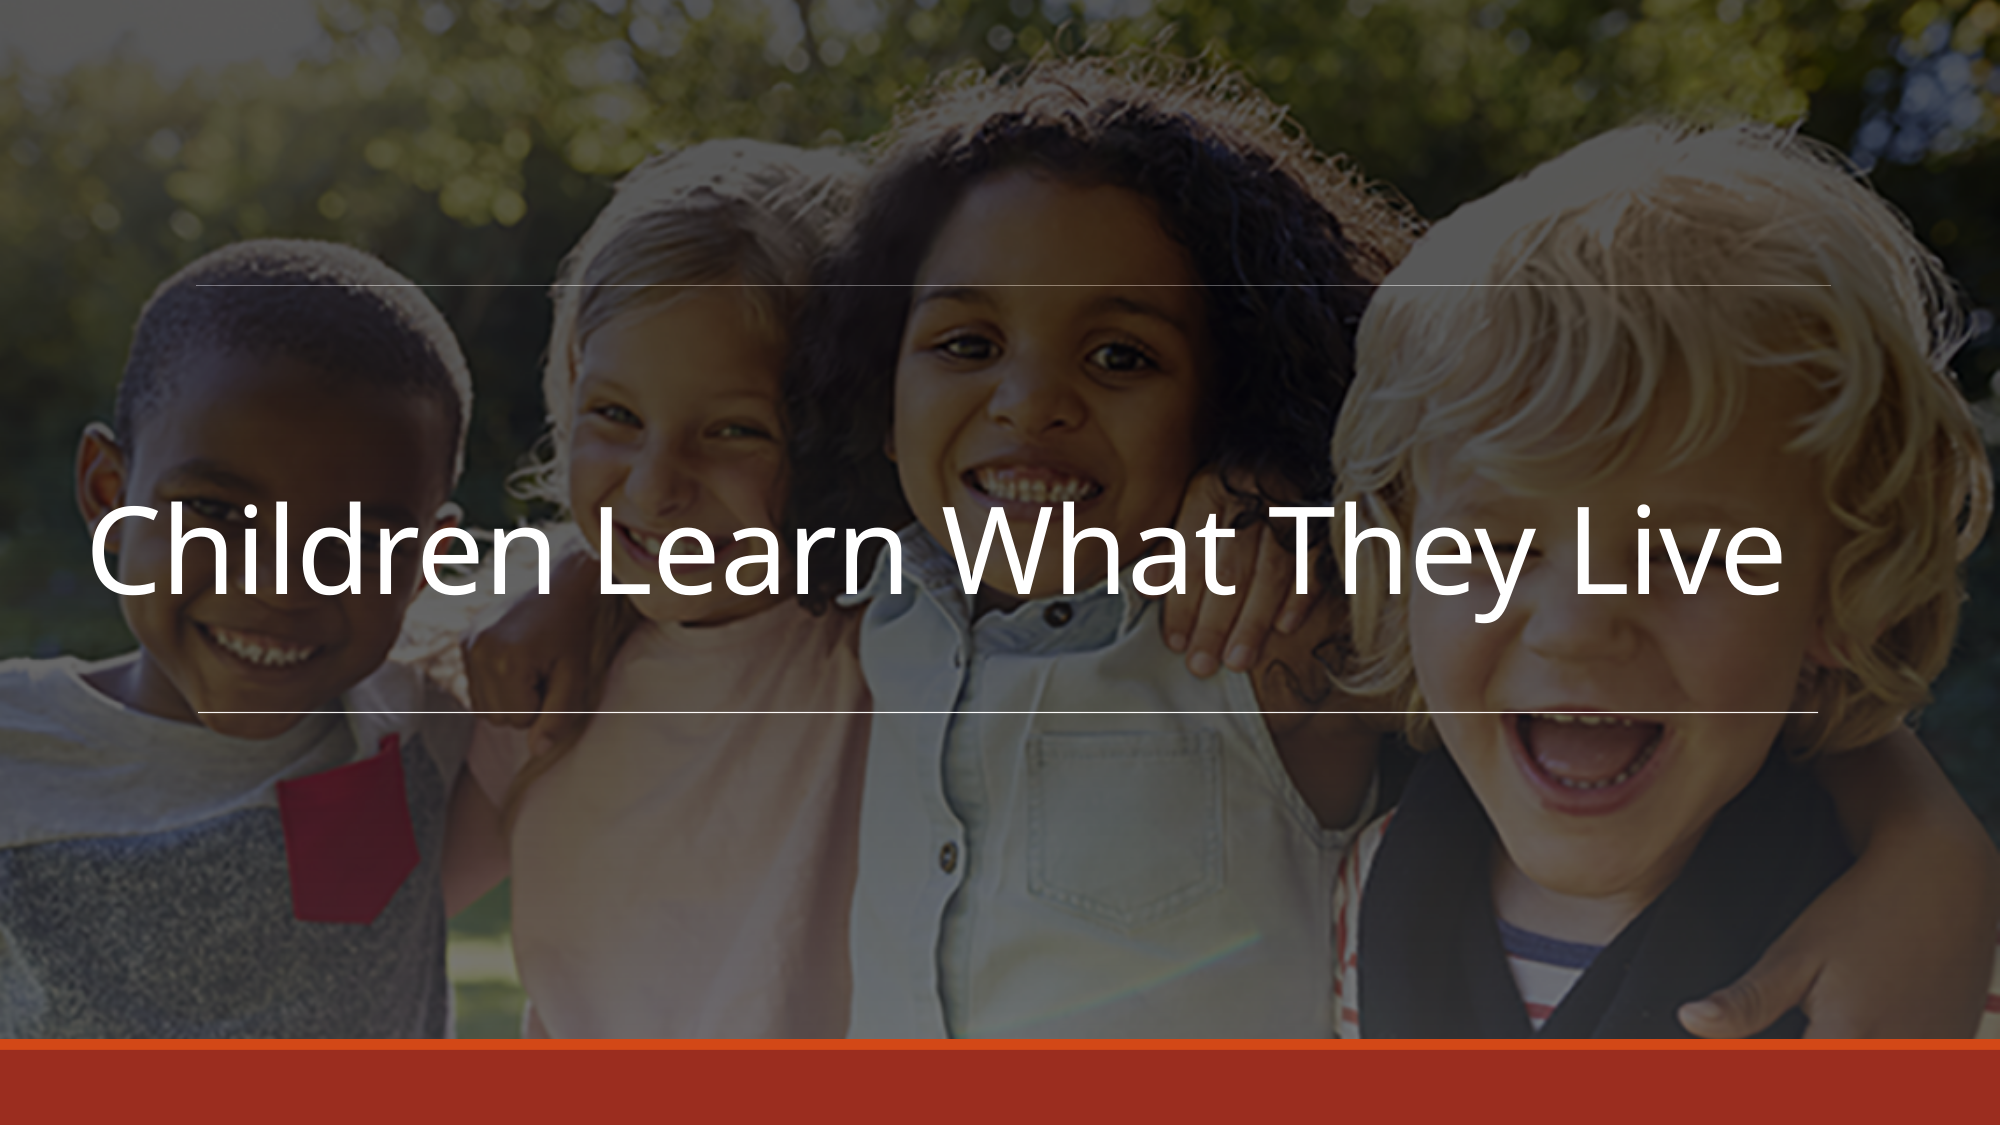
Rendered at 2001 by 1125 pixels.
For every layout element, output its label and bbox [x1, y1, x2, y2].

list [0, 0, 2000, 1125]
